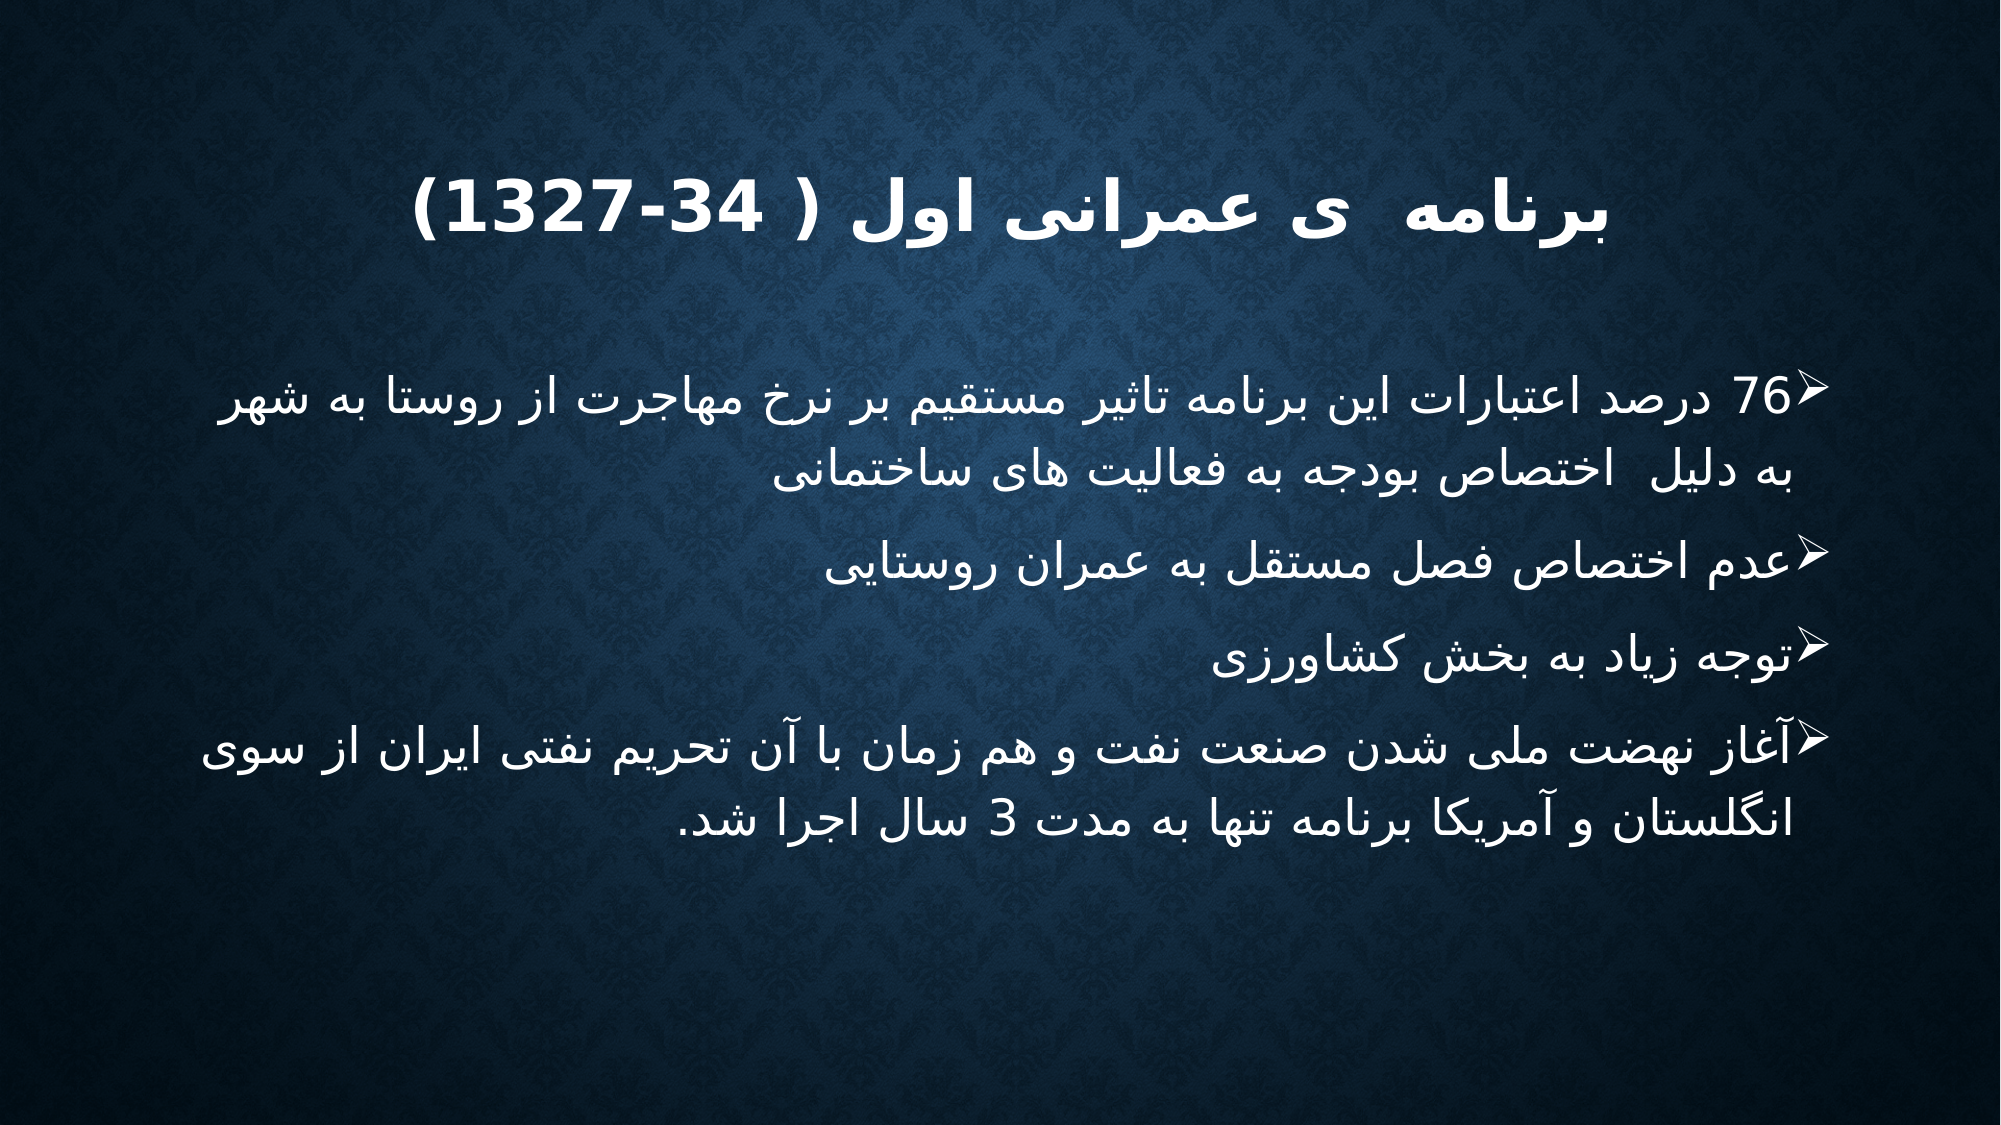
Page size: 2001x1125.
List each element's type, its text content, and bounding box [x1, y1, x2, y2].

title برنامه ی عمرانی اول ( 34-1327) [149, 99, 1849, 318]
list 76 درصد اعتبارات این برنامه تاثیر مستقیم بر نرخ مهاجرت از روستا به شهر به دلیل اختصاص بودجه به فعالیت های ساختمانی عدم اختصاص فصل مستقل به عمران روستایی توجه زیاد به بخش کشاورزی آغاز نهضت ملی شدن صنعت نفت و هم زمان با آن تحریم نفتی ایران از سوی انگلستان و آمریکا برنامه تنها به مدت 3 سال اجرا شد. [149, 343, 1849, 950]
